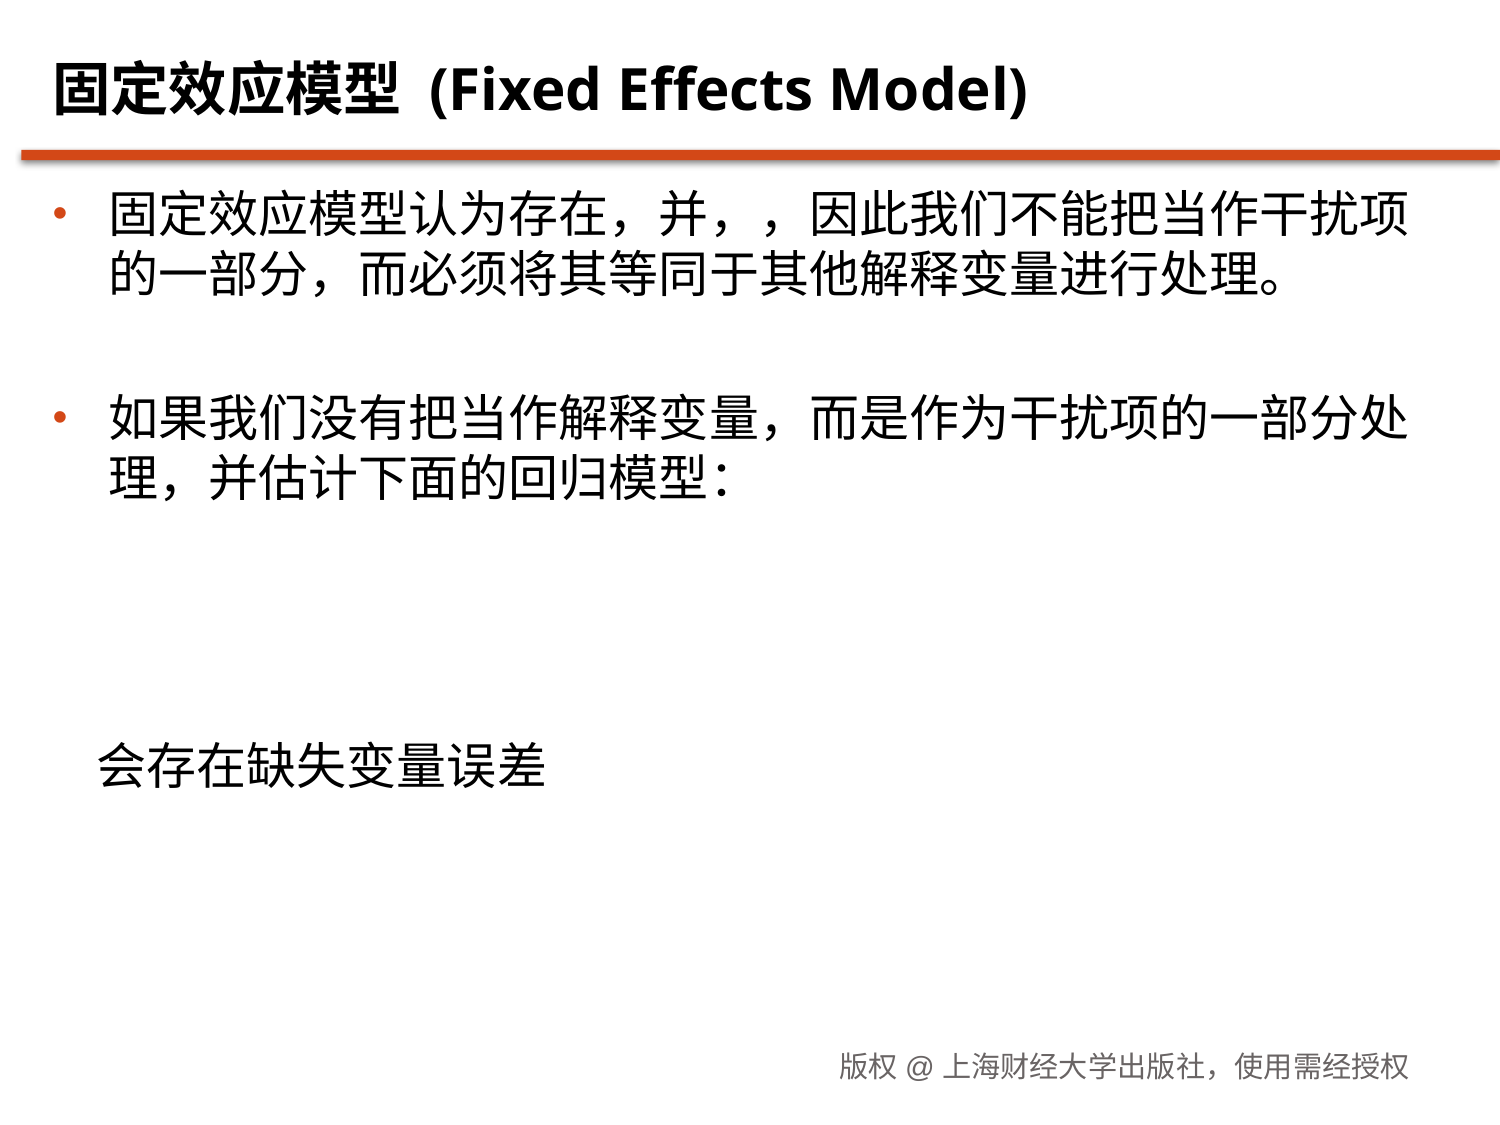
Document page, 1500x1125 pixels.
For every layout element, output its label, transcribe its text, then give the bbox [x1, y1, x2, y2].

title 固定效应模型 (Fixed Effects Model) [37, 50, 1425, 138]
footer 版权@上海财经大学出版社，使用需经授权 [825, 1028, 1475, 1104]
